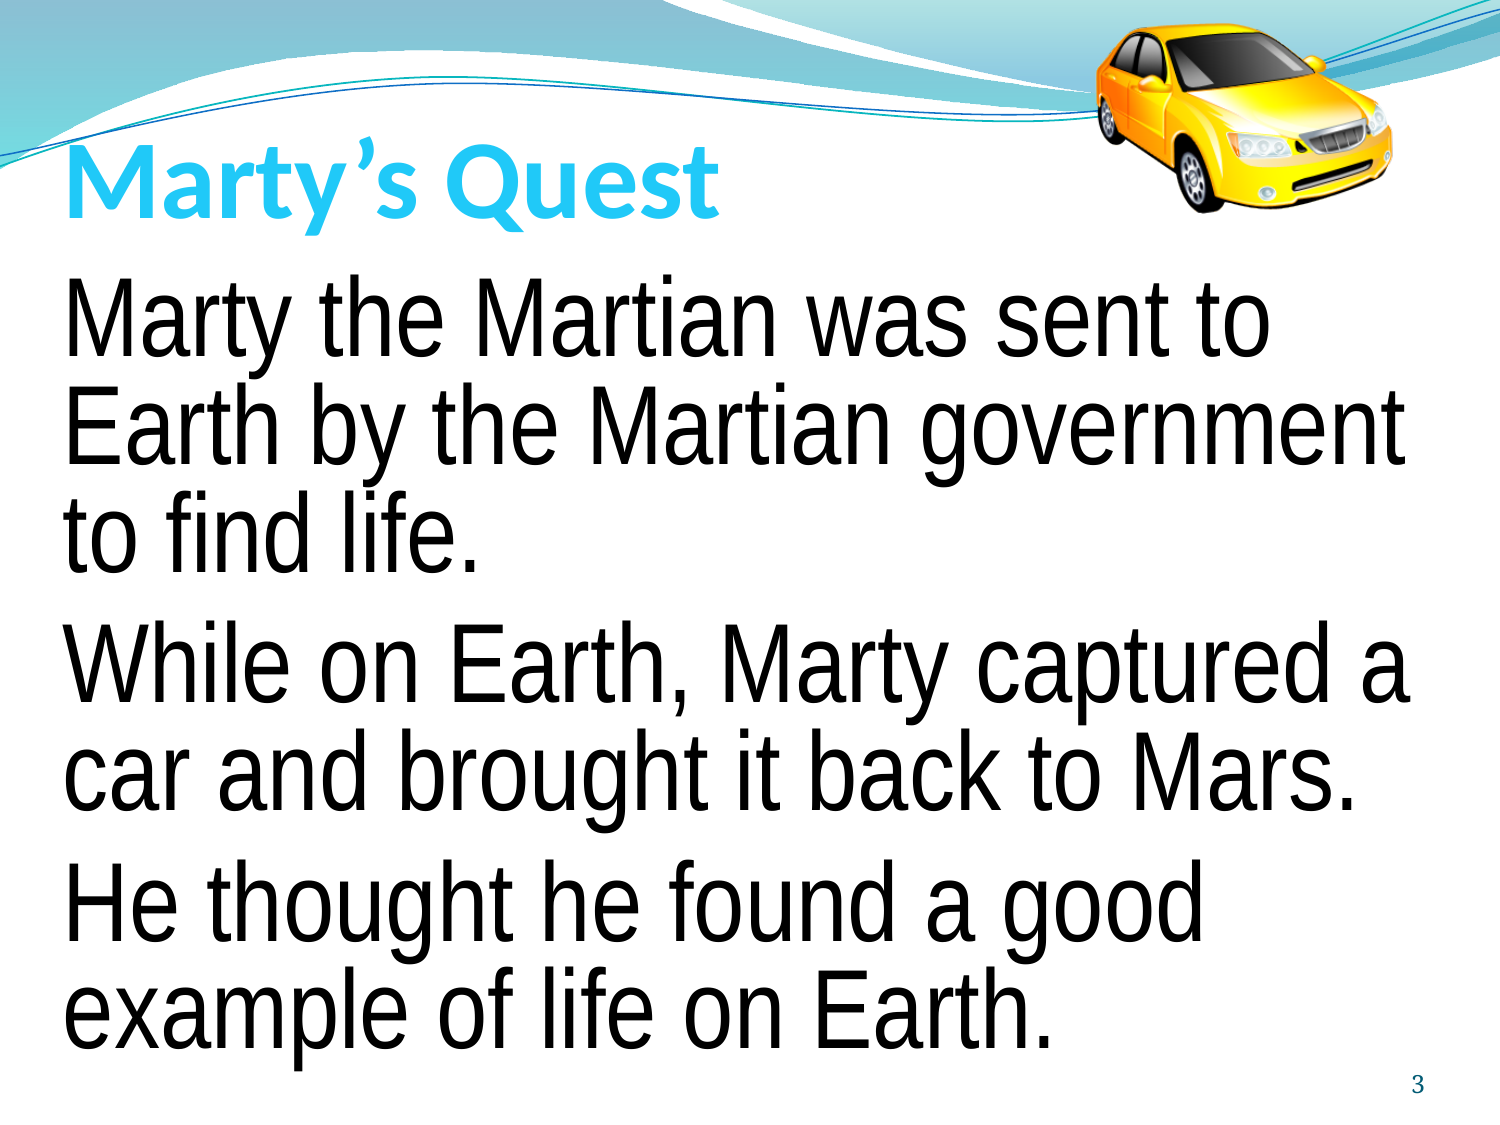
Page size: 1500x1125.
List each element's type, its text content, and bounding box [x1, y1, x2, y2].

list Marty the Martian was sent to Earth by the Martian government to find life. While on Earth, Marty captured a car and brought it back to Mars. He thought he found a good example of life on Earth. [2, 262, 1454, 1034]
title Marty’s Quest [62, 99, 851, 241]
picture [1087, 0, 1401, 263]
slide_number 3 [1299, 1042, 1425, 1103]
